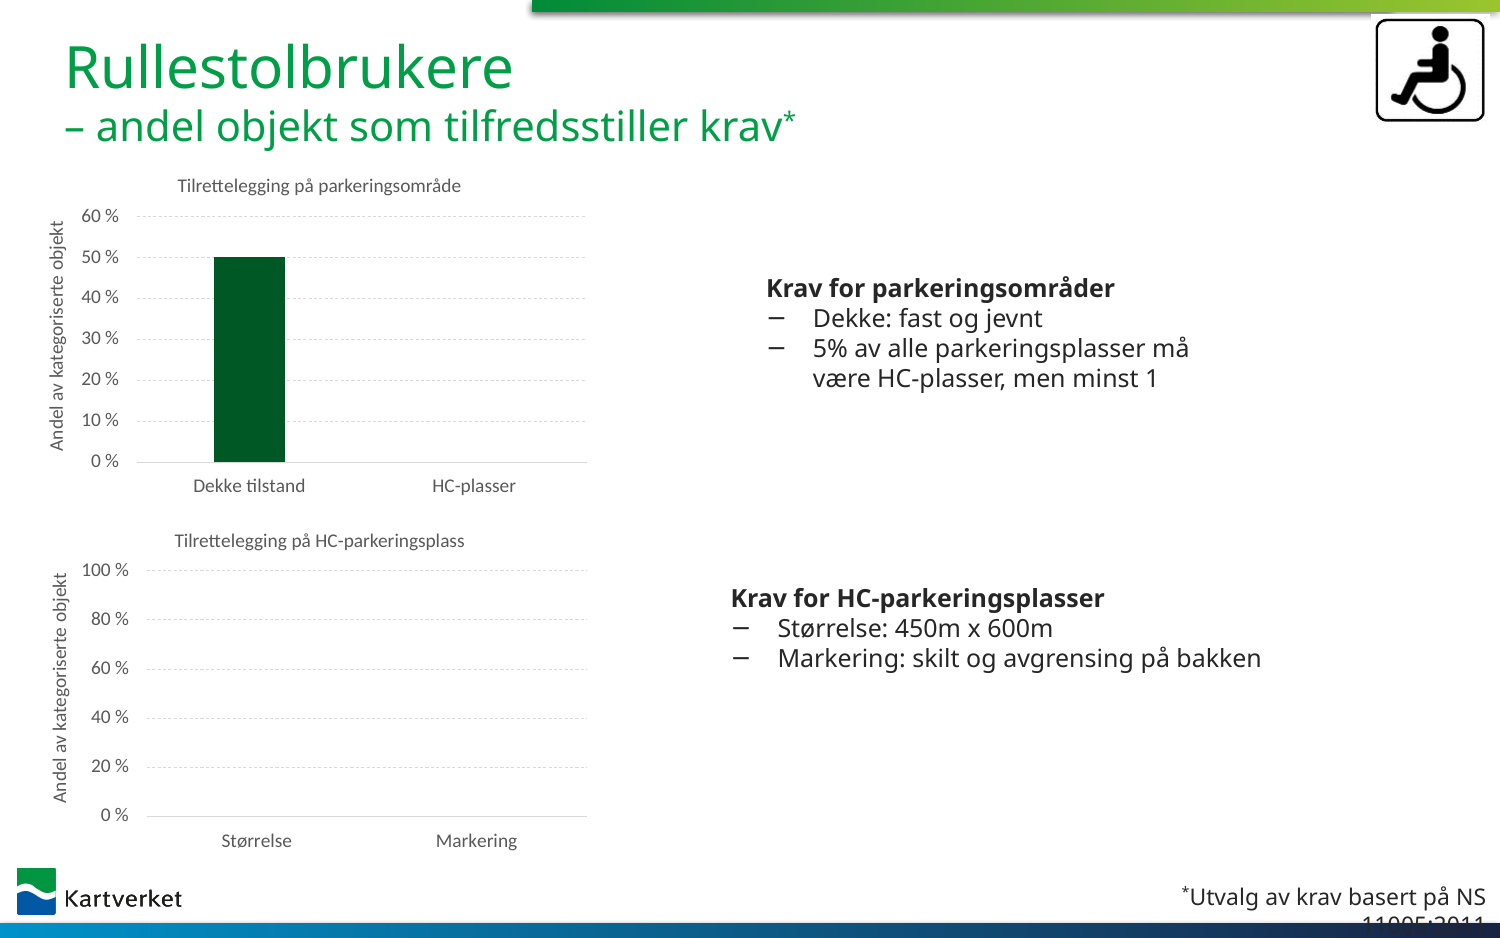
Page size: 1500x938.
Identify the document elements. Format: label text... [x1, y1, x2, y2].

text_box Krav for parkeringsområder Dekke: fast og jevnt 5% av alle parkeringsplasser må være HC-plasser, men minst 1 [751, 264, 1232, 400]
text_box Rullestolbrukere – andel objekt som tilfredsstiller krav* [49, 23, 1431, 158]
picture [1371, 13, 1491, 127]
picture [41, 520, 598, 859]
text_box Krav for HC-parkeringsplasser Størrelse: 450m x 600m Markering: skilt og avgrensing på bakken [715, 574, 1278, 680]
text_box *Utvalg av krav basert på NS 11005:2011 [1068, 873, 1500, 938]
picture [41, 166, 598, 505]
